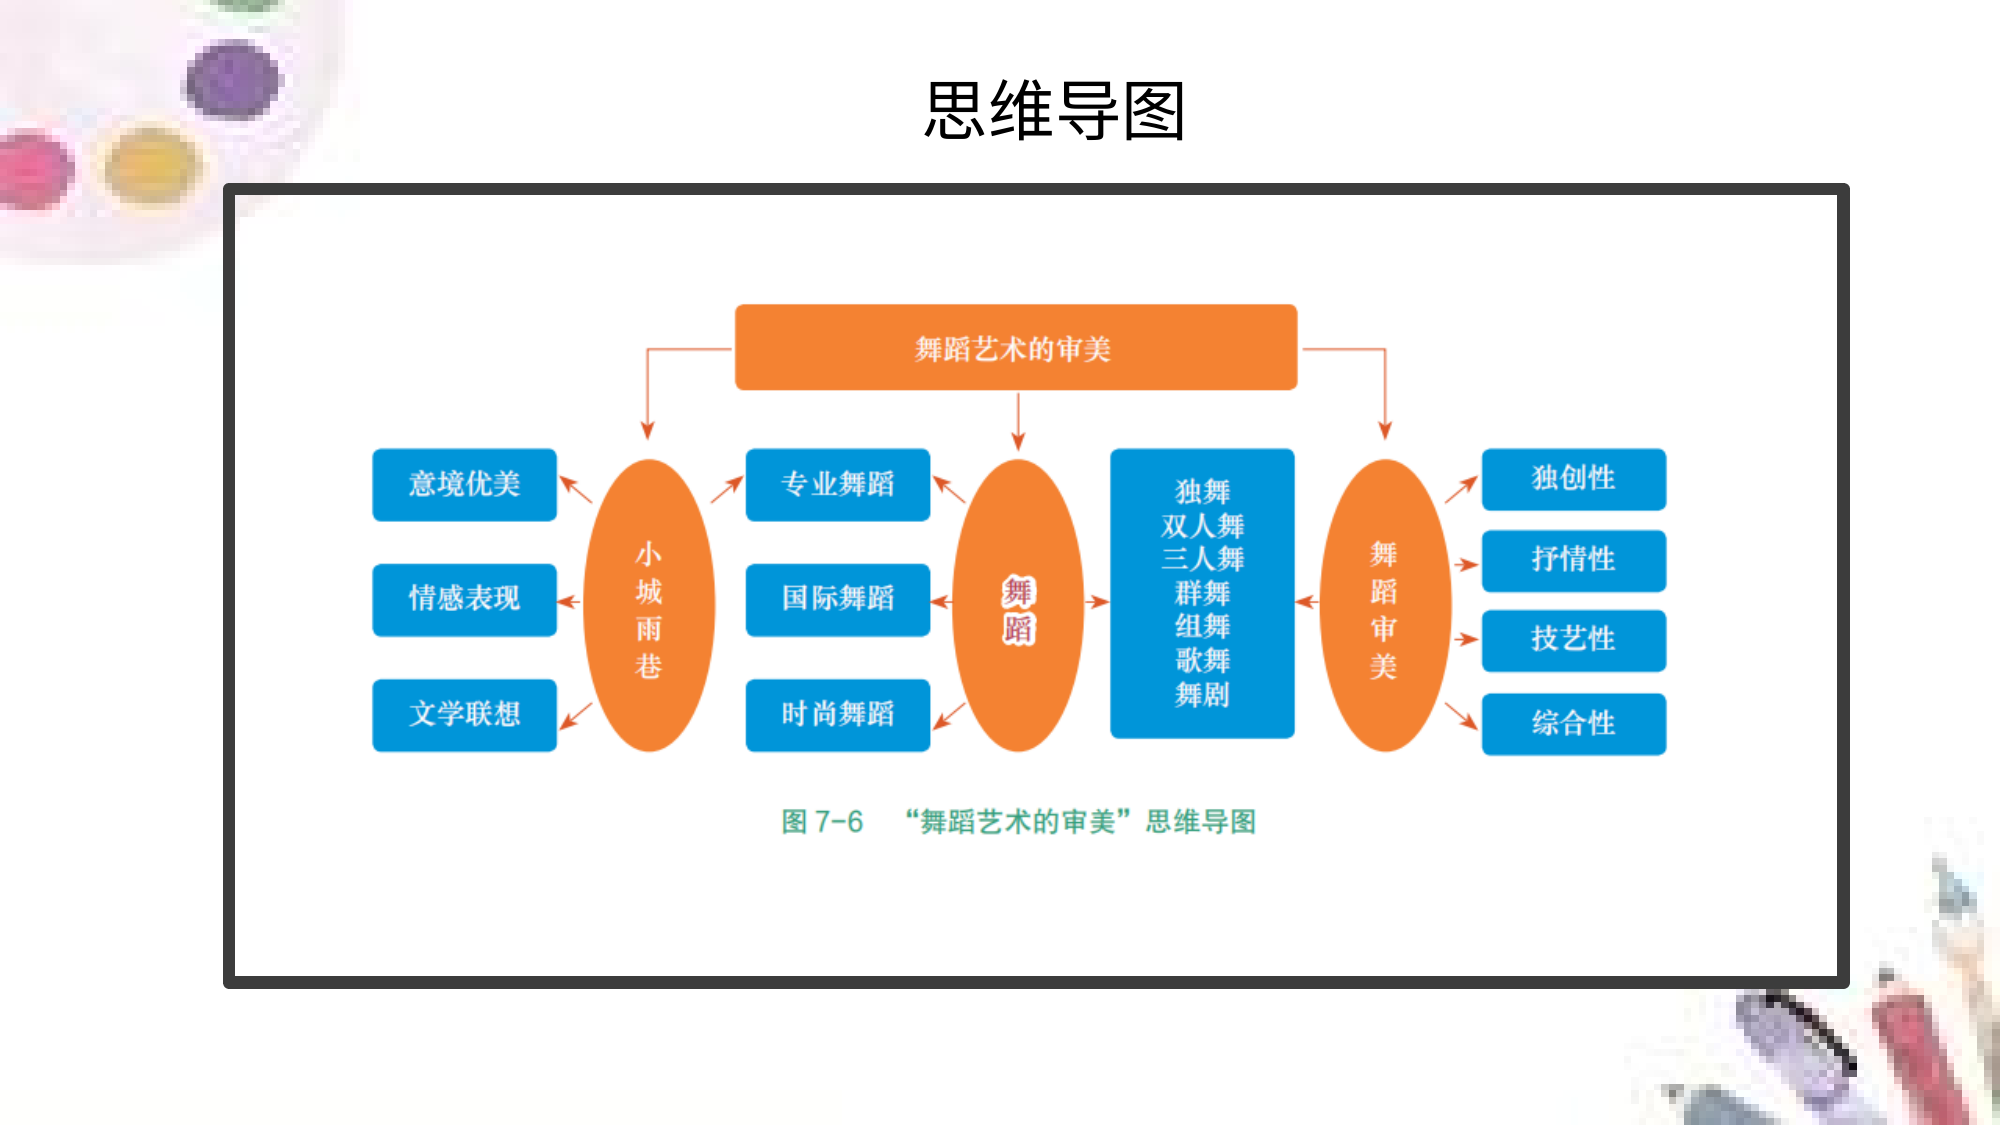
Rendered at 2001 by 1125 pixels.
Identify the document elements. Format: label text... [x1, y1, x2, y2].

picture [0, 0, 2000, 1125]
text_box 思维导图 [906, 61, 1251, 156]
text_box [227, 187, 1846, 985]
